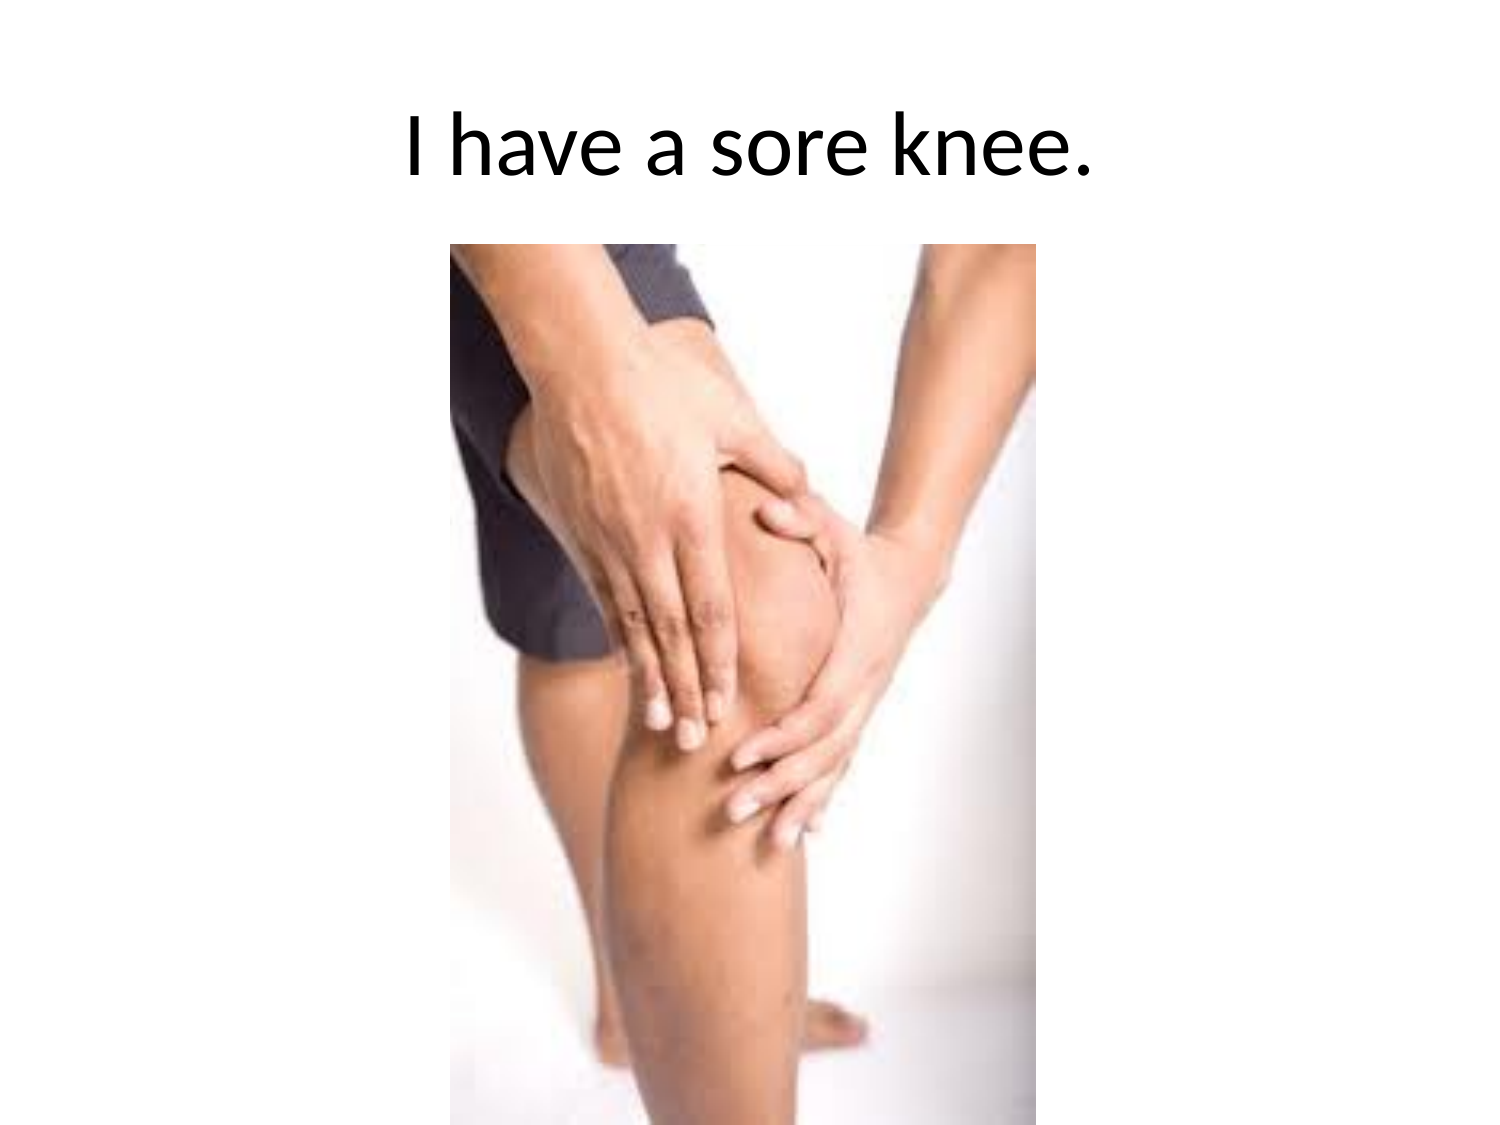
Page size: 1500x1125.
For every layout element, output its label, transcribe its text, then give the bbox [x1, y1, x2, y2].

picture [449, 244, 1037, 1125]
title I have a sore knee. [75, 45, 1425, 233]
